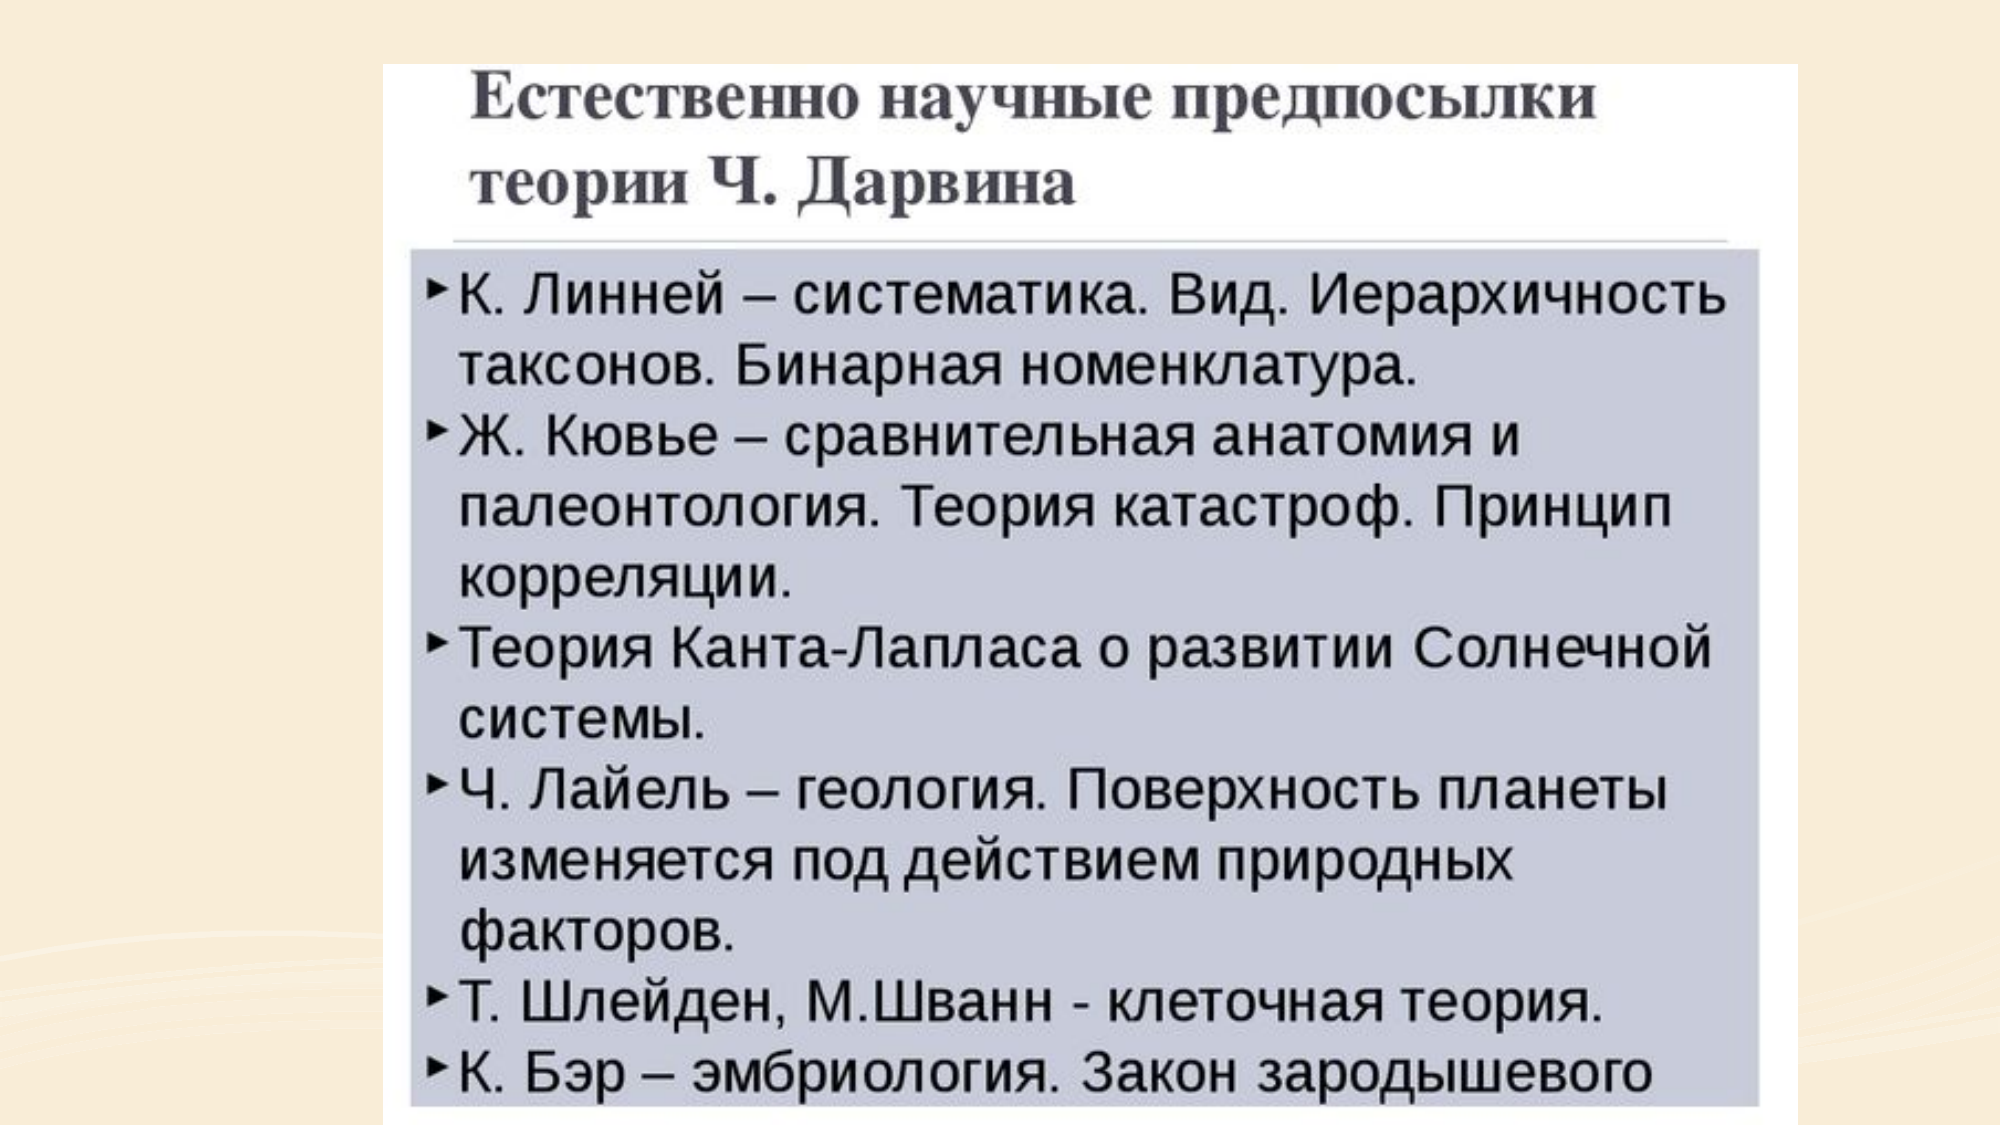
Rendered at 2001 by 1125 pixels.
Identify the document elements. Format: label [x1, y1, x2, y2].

picture [383, 64, 1798, 1125]
